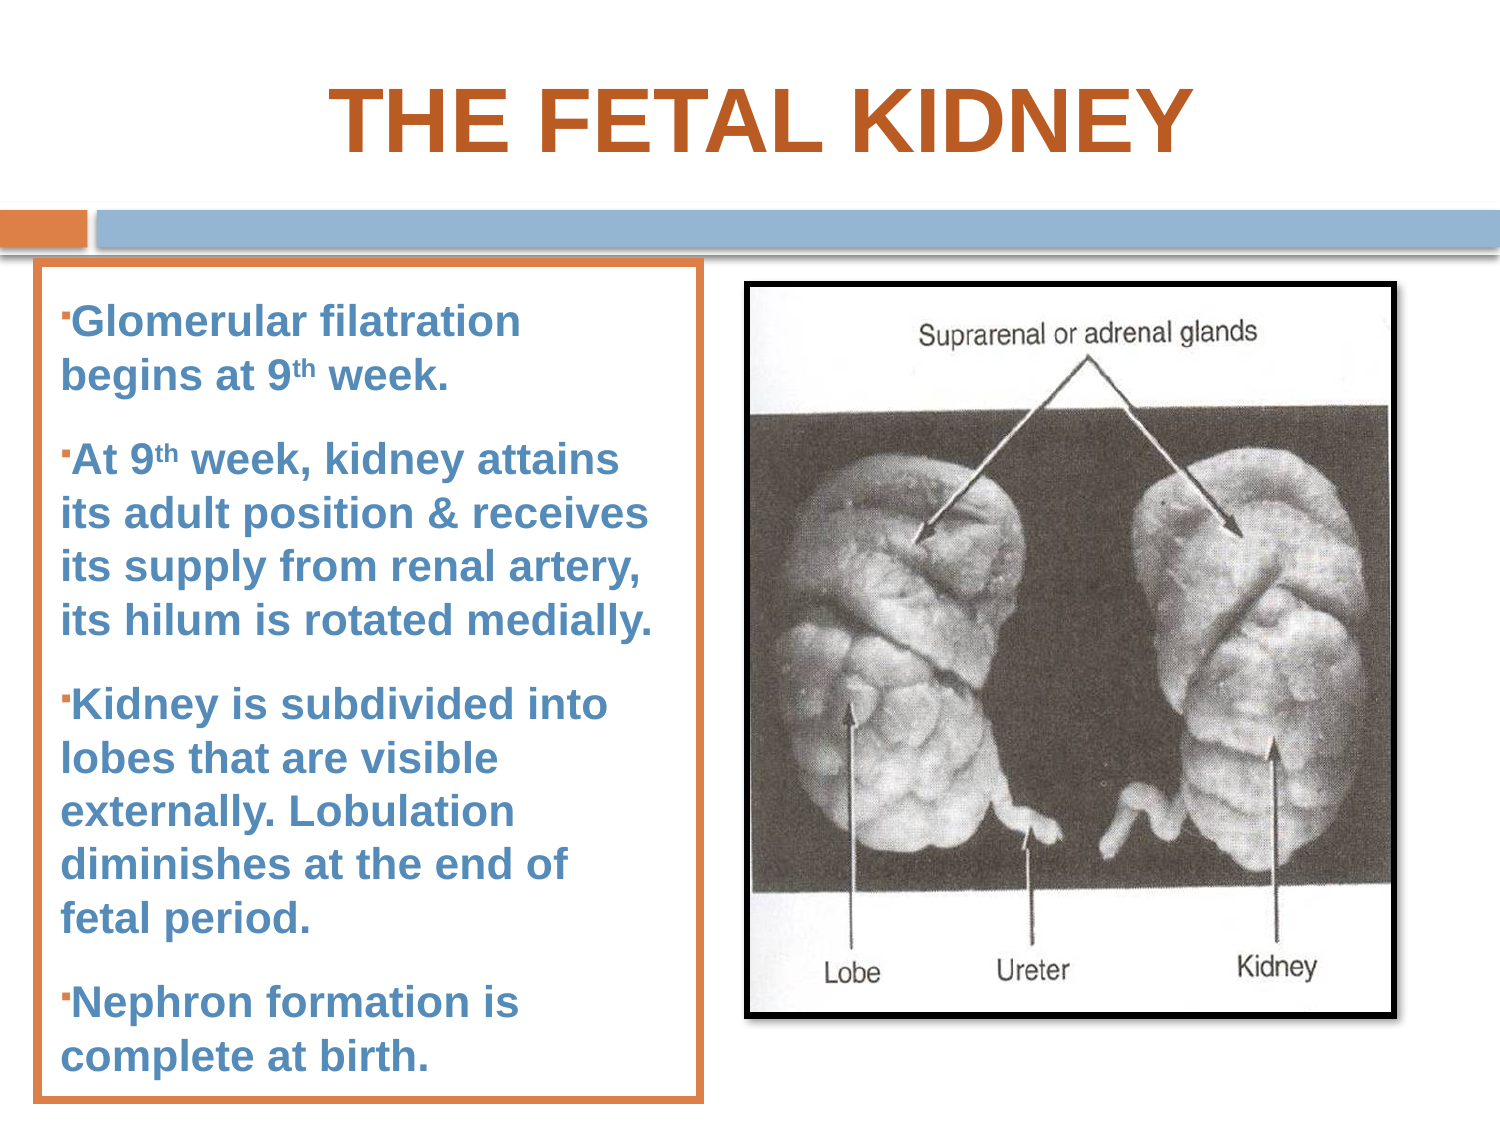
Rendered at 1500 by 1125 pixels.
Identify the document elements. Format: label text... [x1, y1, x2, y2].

list Glomerular filatration begins at 9th week. At 9th week, kidney attains its adult position & receives its supply from renal artery, its hilum is rotated medially. Kidney is subdivided into lobes that are visible externally. Lobulation diminishes at the end of fetal period. Nephron formation is complete at birth. [33, 258, 704, 1104]
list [749, 287, 1392, 1013]
title THE FETAL KIDNEY [99, 44, 1425, 188]
